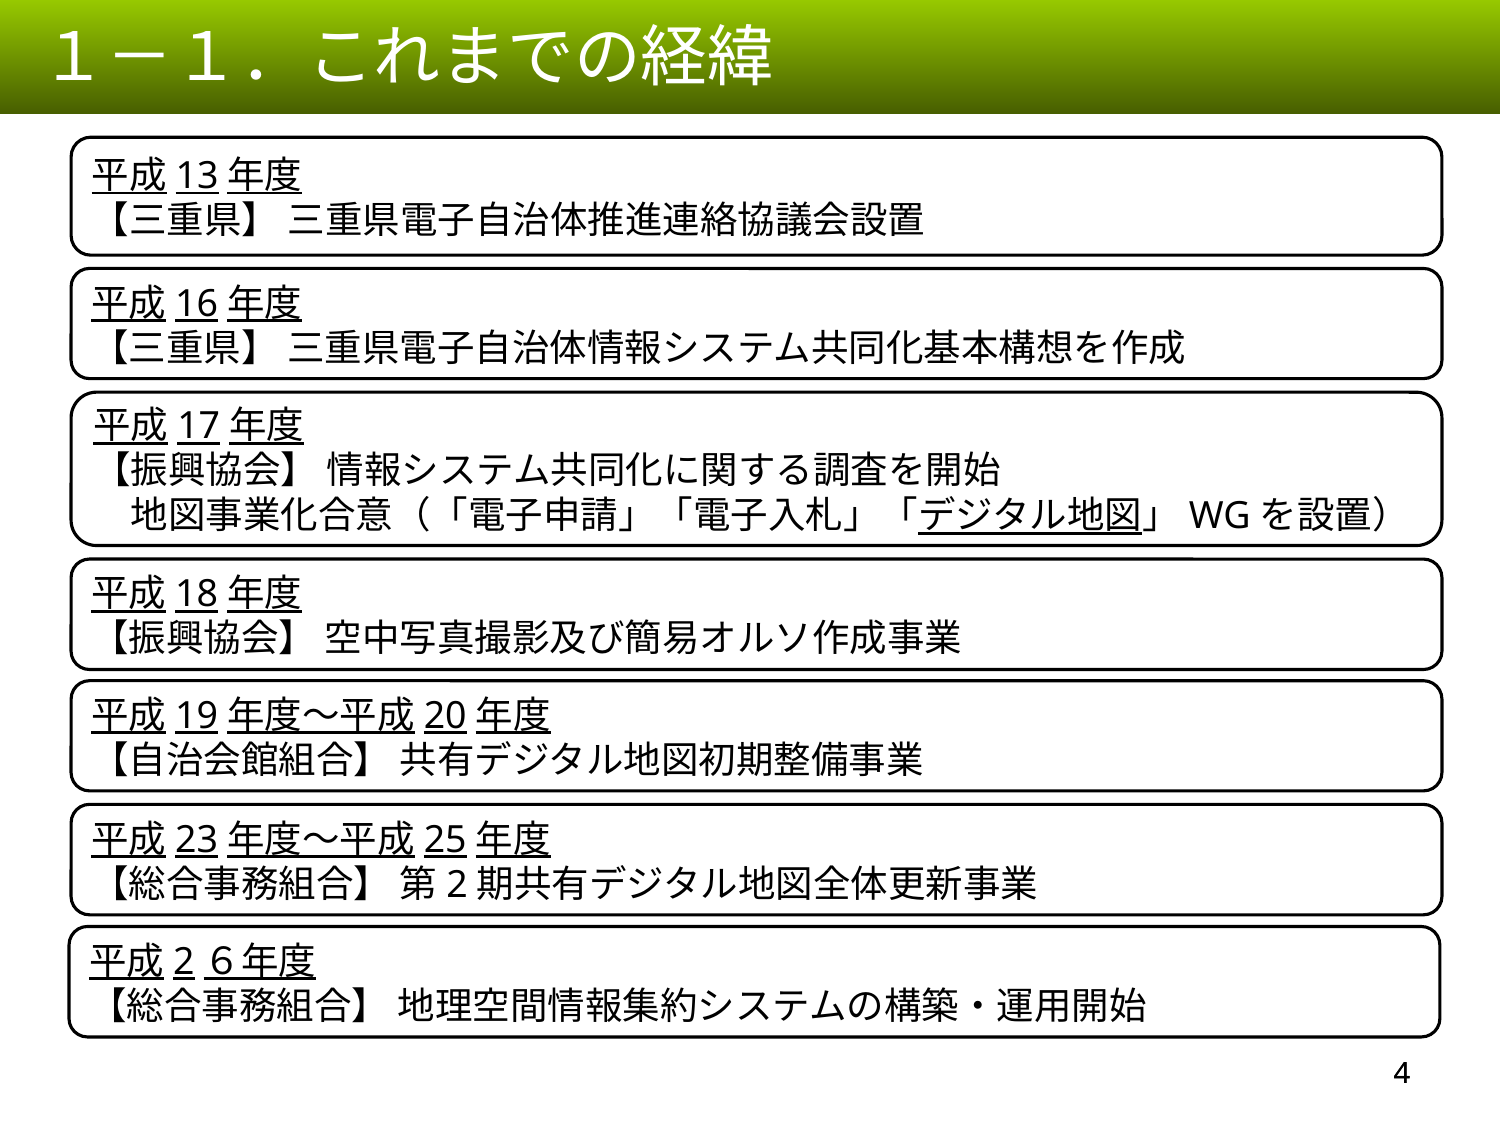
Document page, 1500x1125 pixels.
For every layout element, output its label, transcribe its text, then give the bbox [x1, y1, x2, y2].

text_box 平成17年度 【振興協会】 情報システム共同化に関する調査を開始 地図事業化合意（「電子申請」「電子入札」「デジタル地図」WGを設置） [71, 392, 1442, 546]
text_box 平成13年度 【三重県】 三重県電子自治体推進連絡協議会設置 [71, 137, 1442, 256]
text_box 平成19年度～平成20年度 【自治会館組合】 共有デジタル地図初期整備事業 [71, 680, 1442, 791]
text_box 平成16年度 【三重県】 三重県電子自治体情報システム共同化基本構想を作成 [71, 268, 1442, 379]
text_box 平成2６年度 【総合事務組合】 地理空間情報集約システムの構築・運用開始 [68, 926, 1440, 1037]
text_box 平成23年度～平成25年度 【総合事務組合】 第2期共有デジタル地図全体更新事業 [71, 804, 1442, 915]
text_box 3 [1074, 1046, 1425, 1103]
title １－１．これまでの経緯 [25, 12, 1471, 96]
text_box 平成18年度 【振興協会】 空中写真撮影及び簡易オルソ作成事業 [71, 559, 1442, 670]
